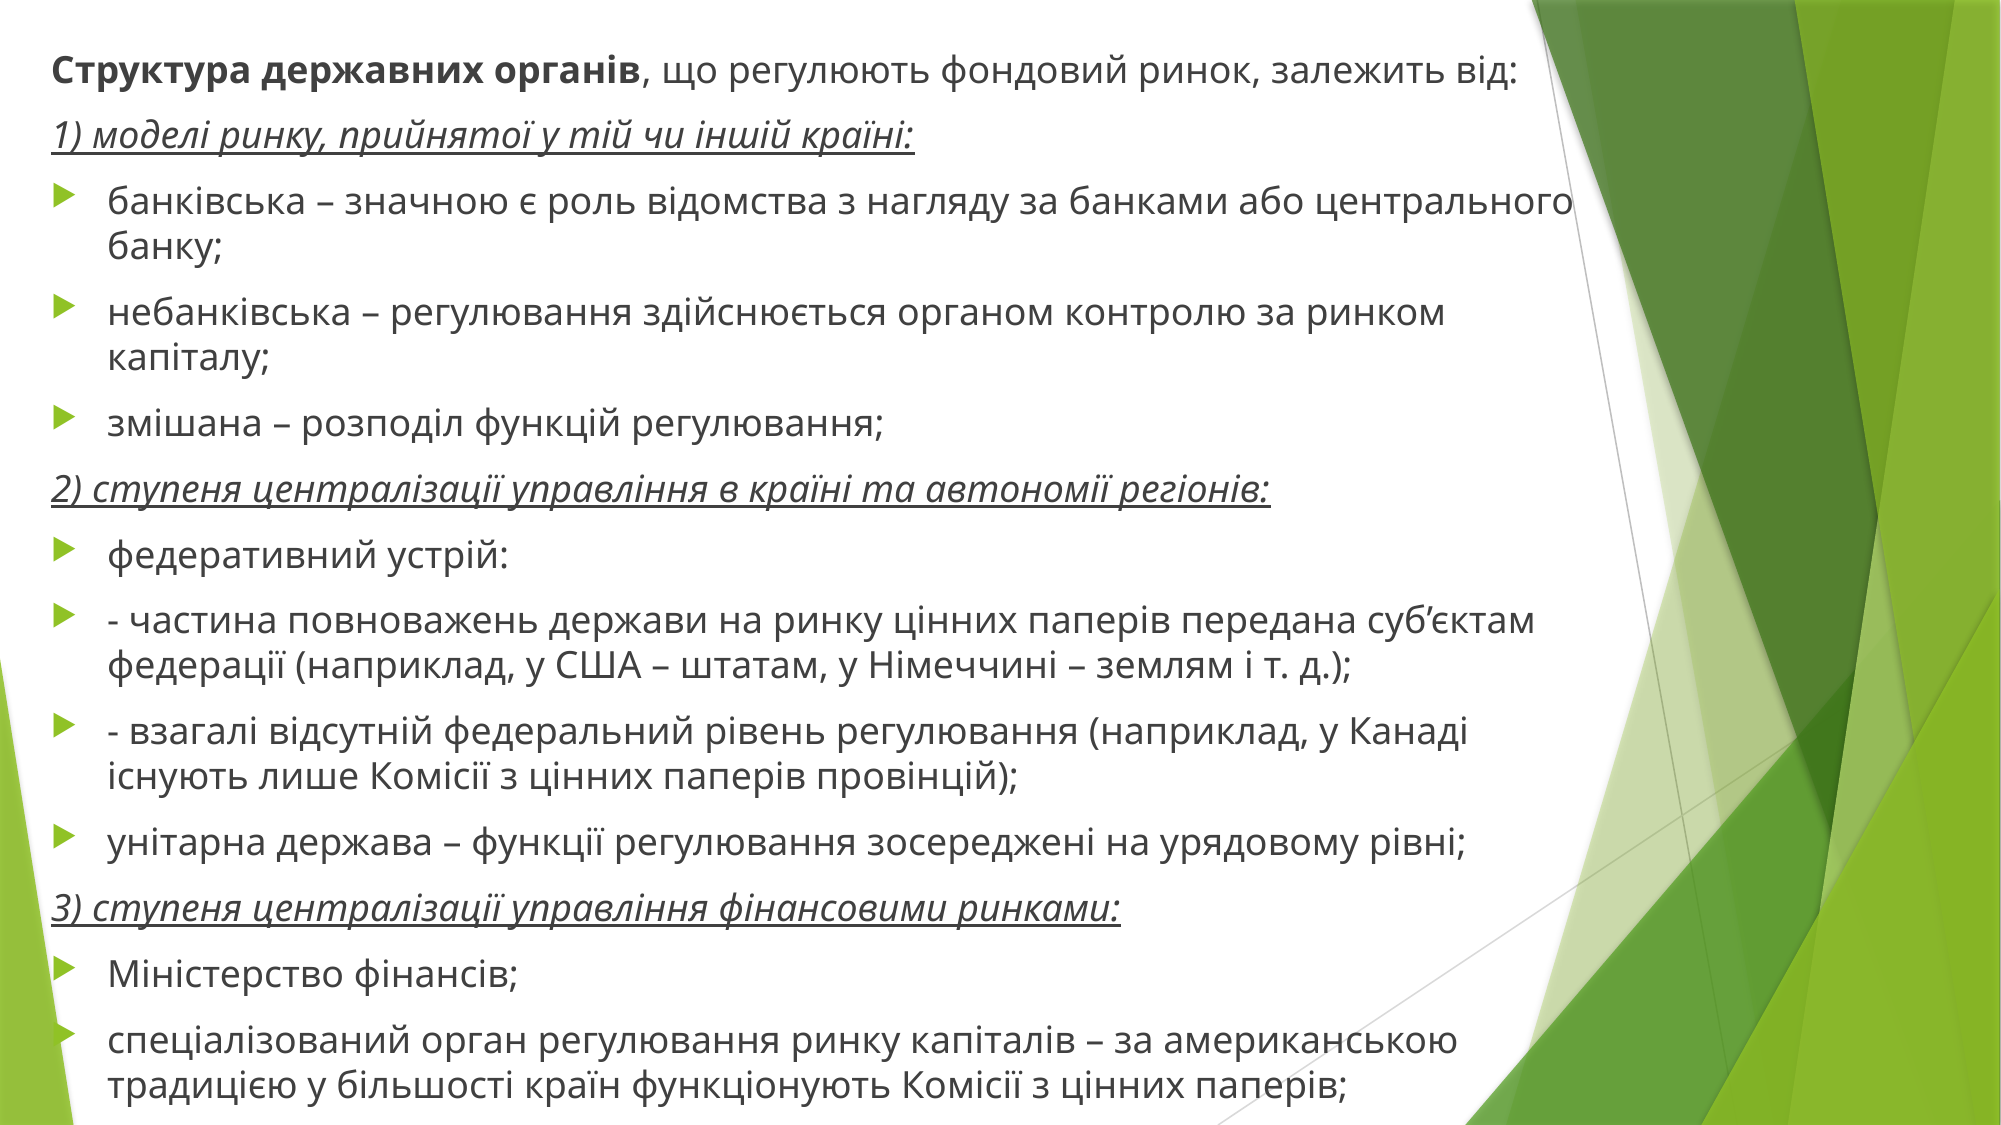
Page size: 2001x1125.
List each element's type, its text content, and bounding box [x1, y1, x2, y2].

list Структура державних органів, що регулюють фондовий ринок, залежить від: 1) моделі ринку, прийнятої у тій чи іншій країні: банківська – значною є роль відомства з нагляду за банками або центрального банку; небанківська – регулювання здійснюється органом контролю за ринком капіталу; змішана – розподіл функцій регулювання; 2) ступеня централізації управління в країні та автономії регіонів: федеративний устрій: - частина повноважень держави на ринку цінних паперів передана суб’єктам федерації (наприклад, у США – штатам, у Німеччині – землям і т. д.); - взагалі відсутній федеральний рівень регулювання (наприклад, у Канаді існують лише Комісії з цінних паперів провінцій); унітарна держава – функції регулювання зосереджені на урядовому рівні; 3) ступеня централізації управління фінансовими ринками: Міністерство фінансів; спеціалізований орган регулювання ринку капіталів – за американською традицією у більшості країн функціонують Комісії з цінних паперів; [35, 38, 1599, 1073]
